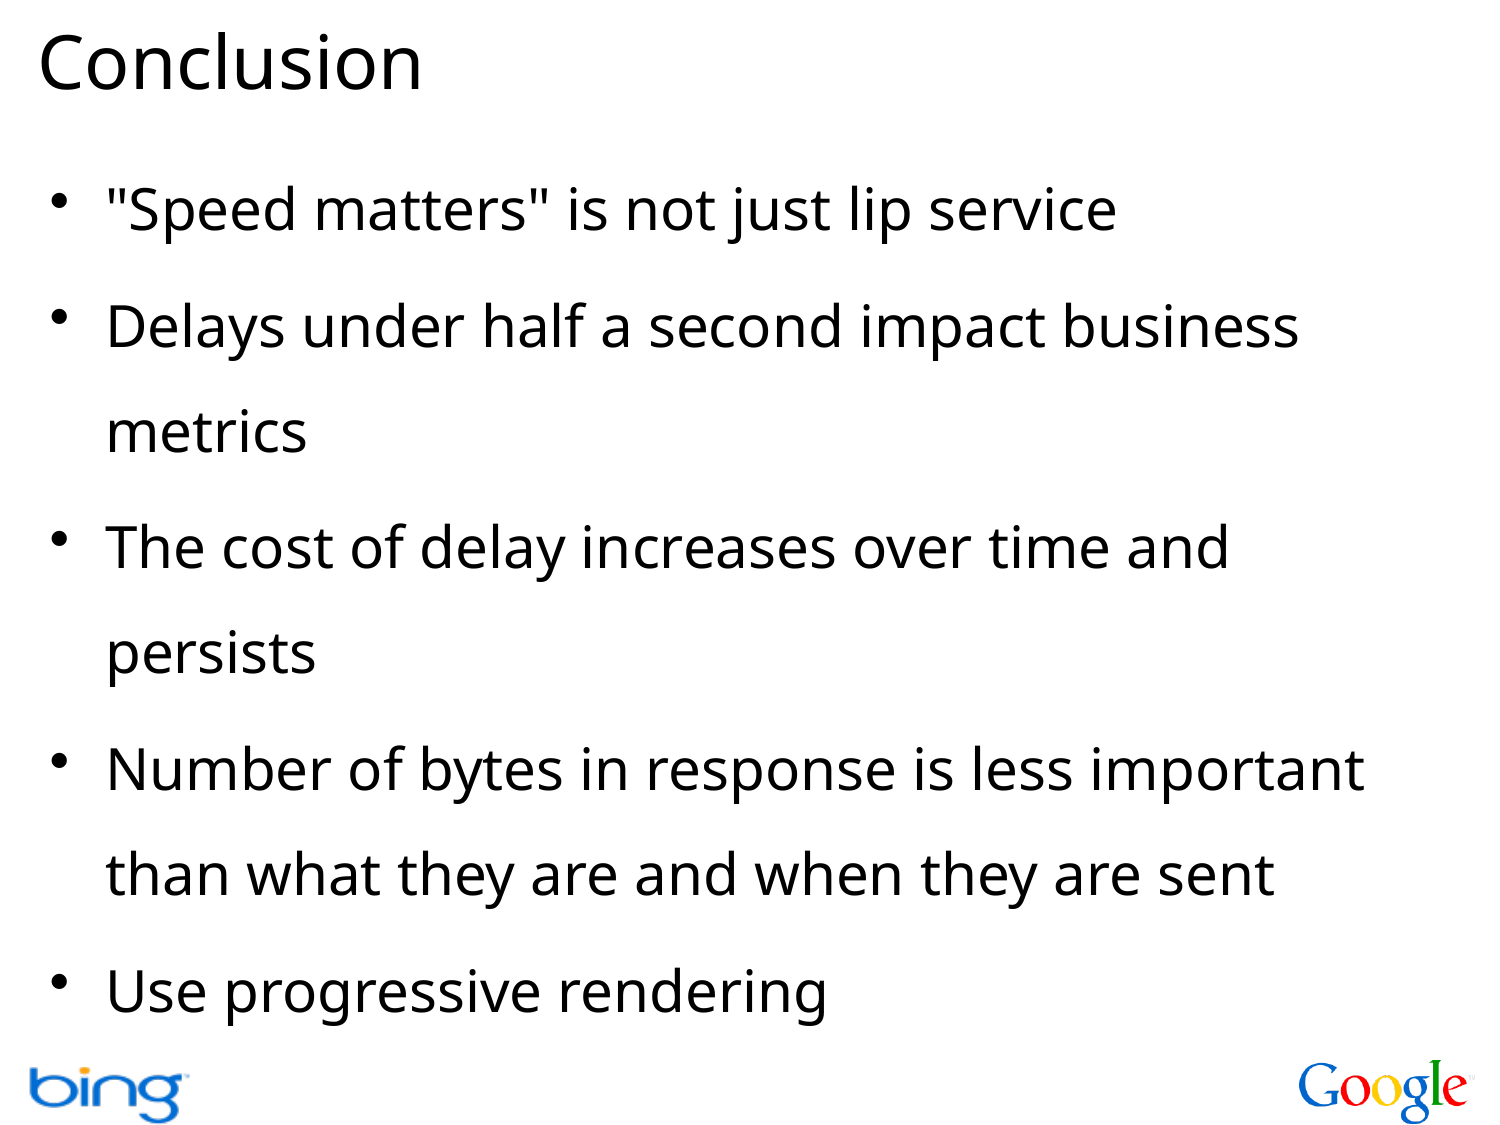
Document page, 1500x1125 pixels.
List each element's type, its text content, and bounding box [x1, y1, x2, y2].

picture [27, 1066, 193, 1125]
picture [1299, 1060, 1475, 1124]
title Conclusion [37, 24, 1413, 107]
list "Speed matters" is not just lip service Delays under half a second impact business metrics The cost of delay increases over time and persists Number of bytes in response is less important than what they are and when they are sent Use progressive rendering [49, 137, 1425, 831]
